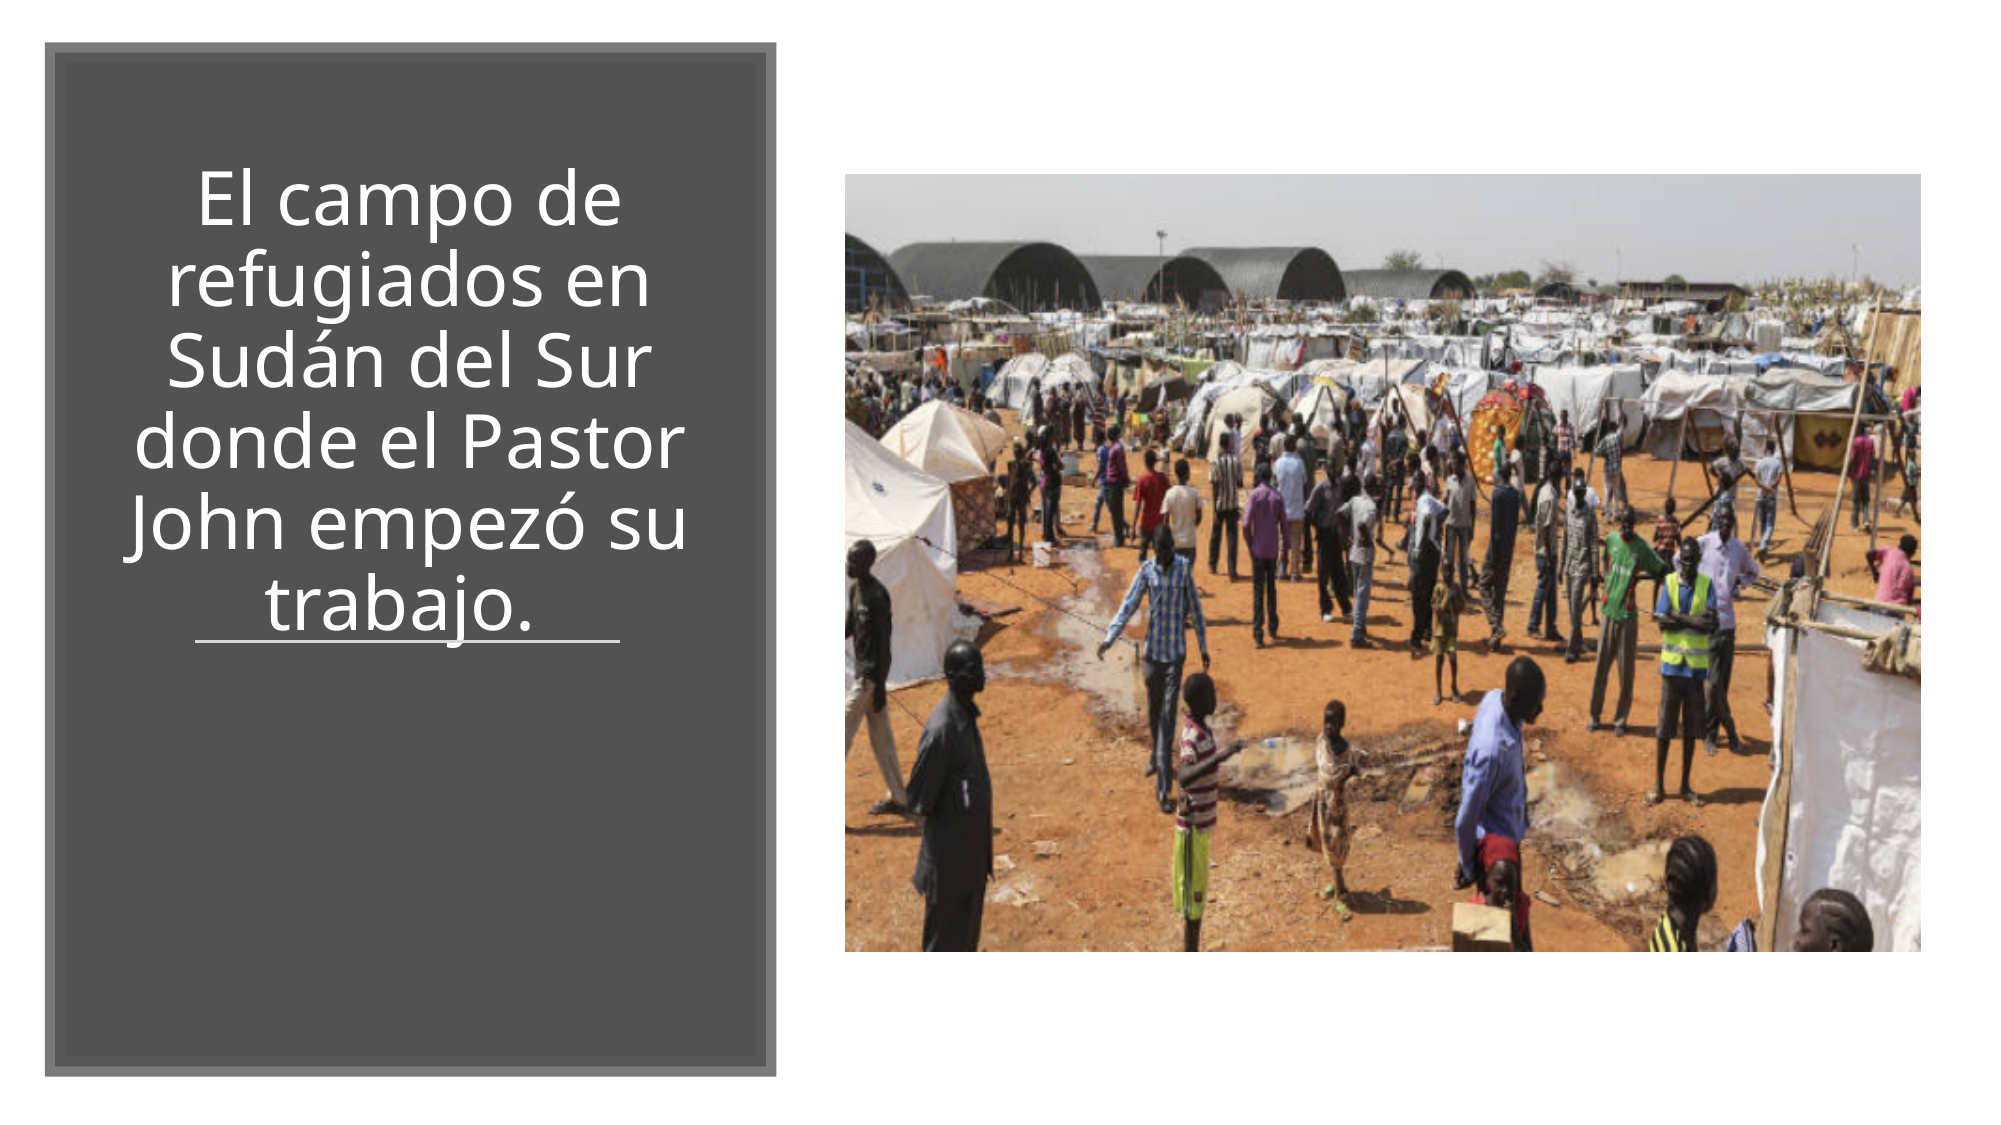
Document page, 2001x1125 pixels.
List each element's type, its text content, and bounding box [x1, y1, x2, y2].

picture [845, 174, 1921, 952]
text_box [54, 52, 767, 1067]
text_box El campo de refugiados en Sudán del Sur donde el Pastor John empezó su trabajo. [79, 149, 741, 654]
